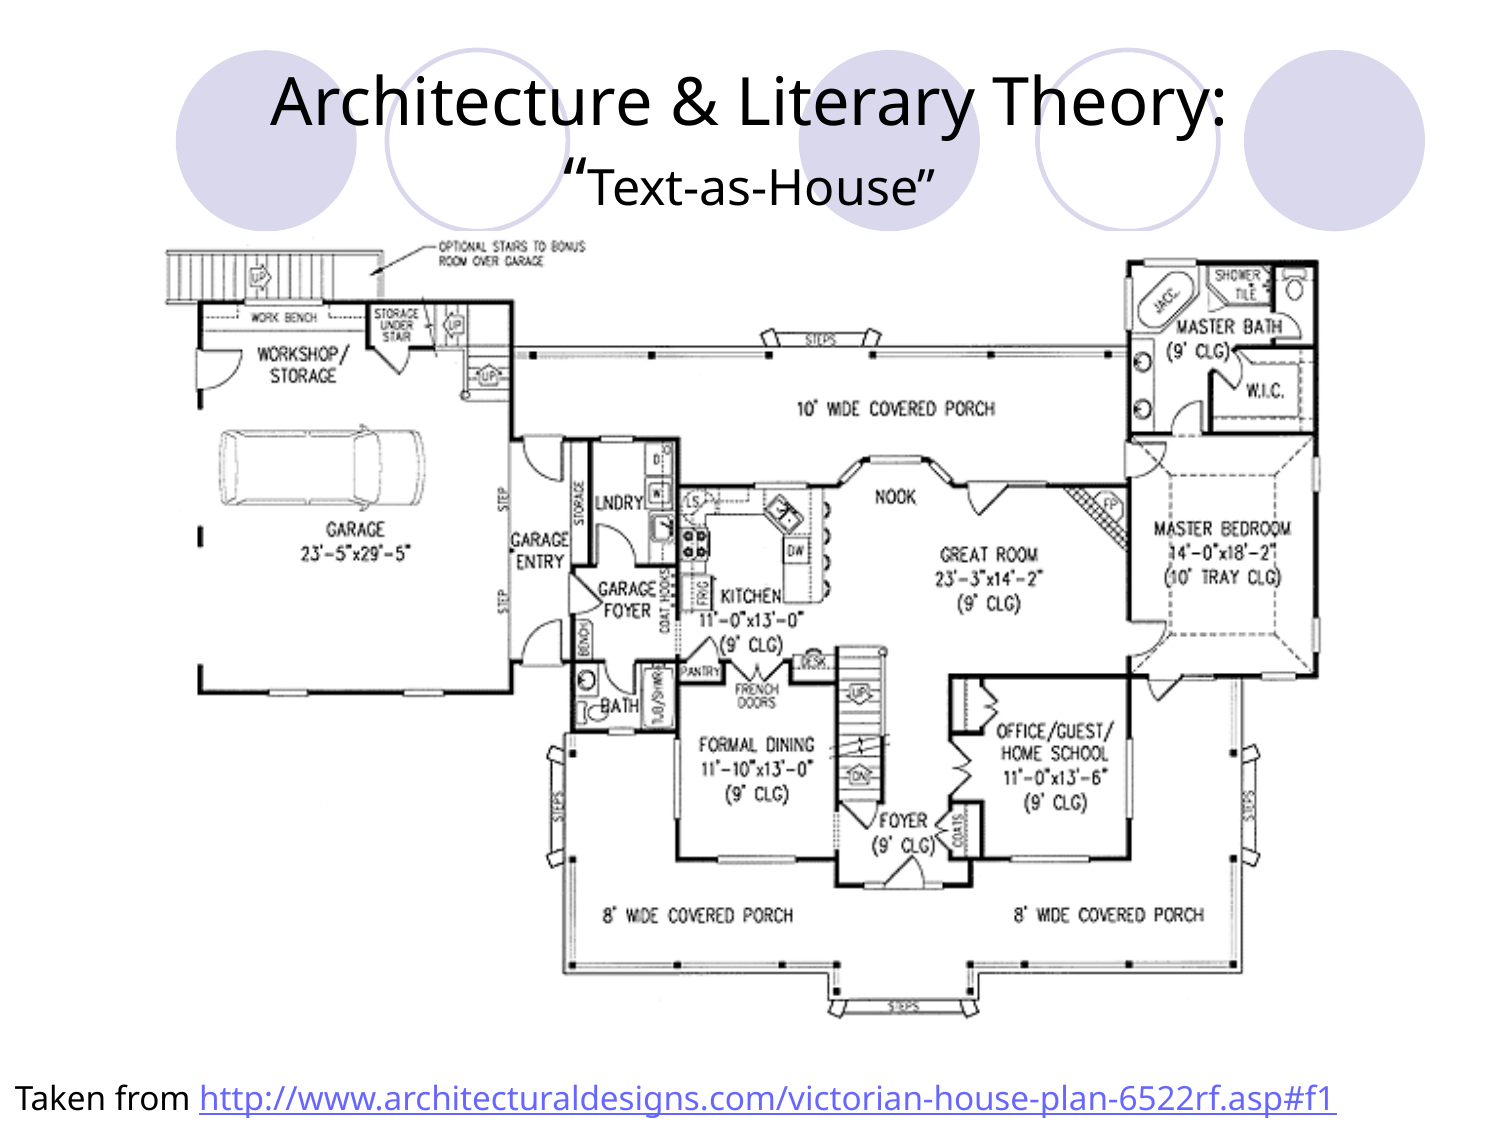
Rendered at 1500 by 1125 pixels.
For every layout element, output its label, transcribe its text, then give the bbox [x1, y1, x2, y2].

picture [159, 231, 1330, 1033]
title Architecture & Literary Theory: “Text-as-House” [0, 44, 1500, 233]
text_box Taken from http://www.architecturaldesigns.com/victorian-house-plan-6522rf.asp#f1 [0, 1069, 1436, 1125]
